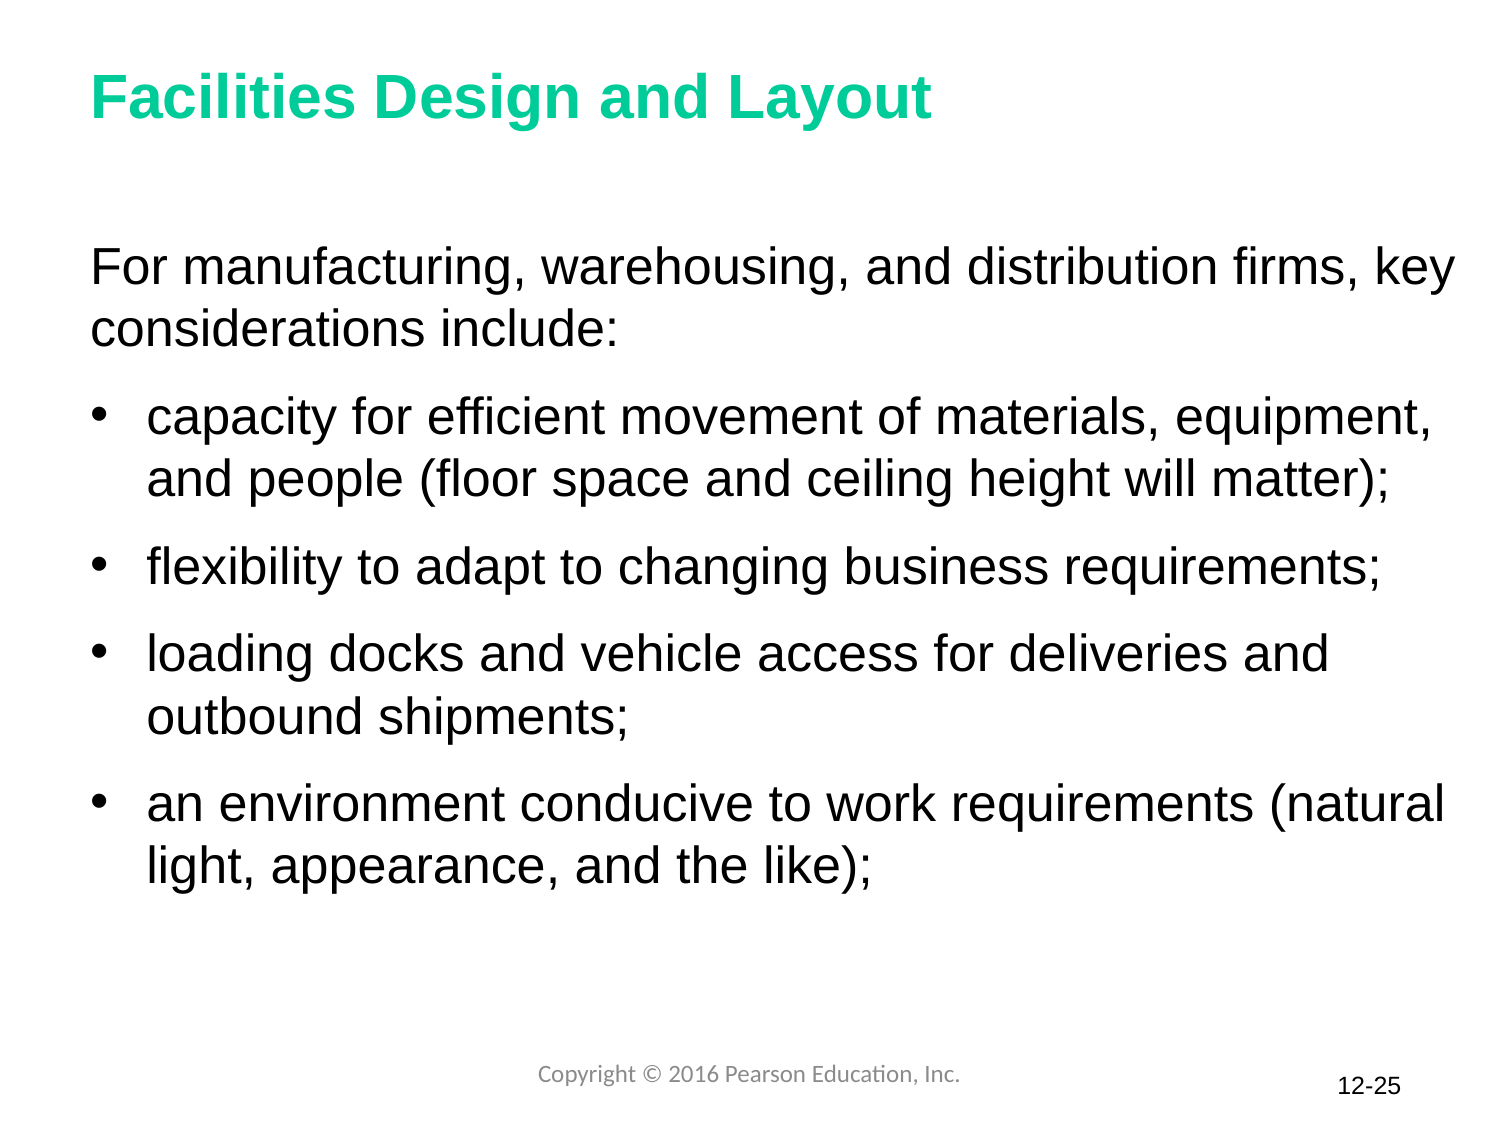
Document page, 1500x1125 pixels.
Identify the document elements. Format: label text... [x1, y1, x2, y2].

title Facilities Design and Layout [75, 0, 1425, 188]
list For manufacturing, warehousing, and distribution firms, key considerations include: capacity for efficient movement of materials, equipment, and people (floor space and ceiling height will matter); flexibility to adapt to changing business requirements; loading docks and vehicle access for deliveries and outbound shipments; an environment conducive to work requirements (natural light, appearance, and the like); [75, 224, 1475, 968]
footer Copyright © 2016 Pearson Education, Inc. [512, 1042, 988, 1103]
